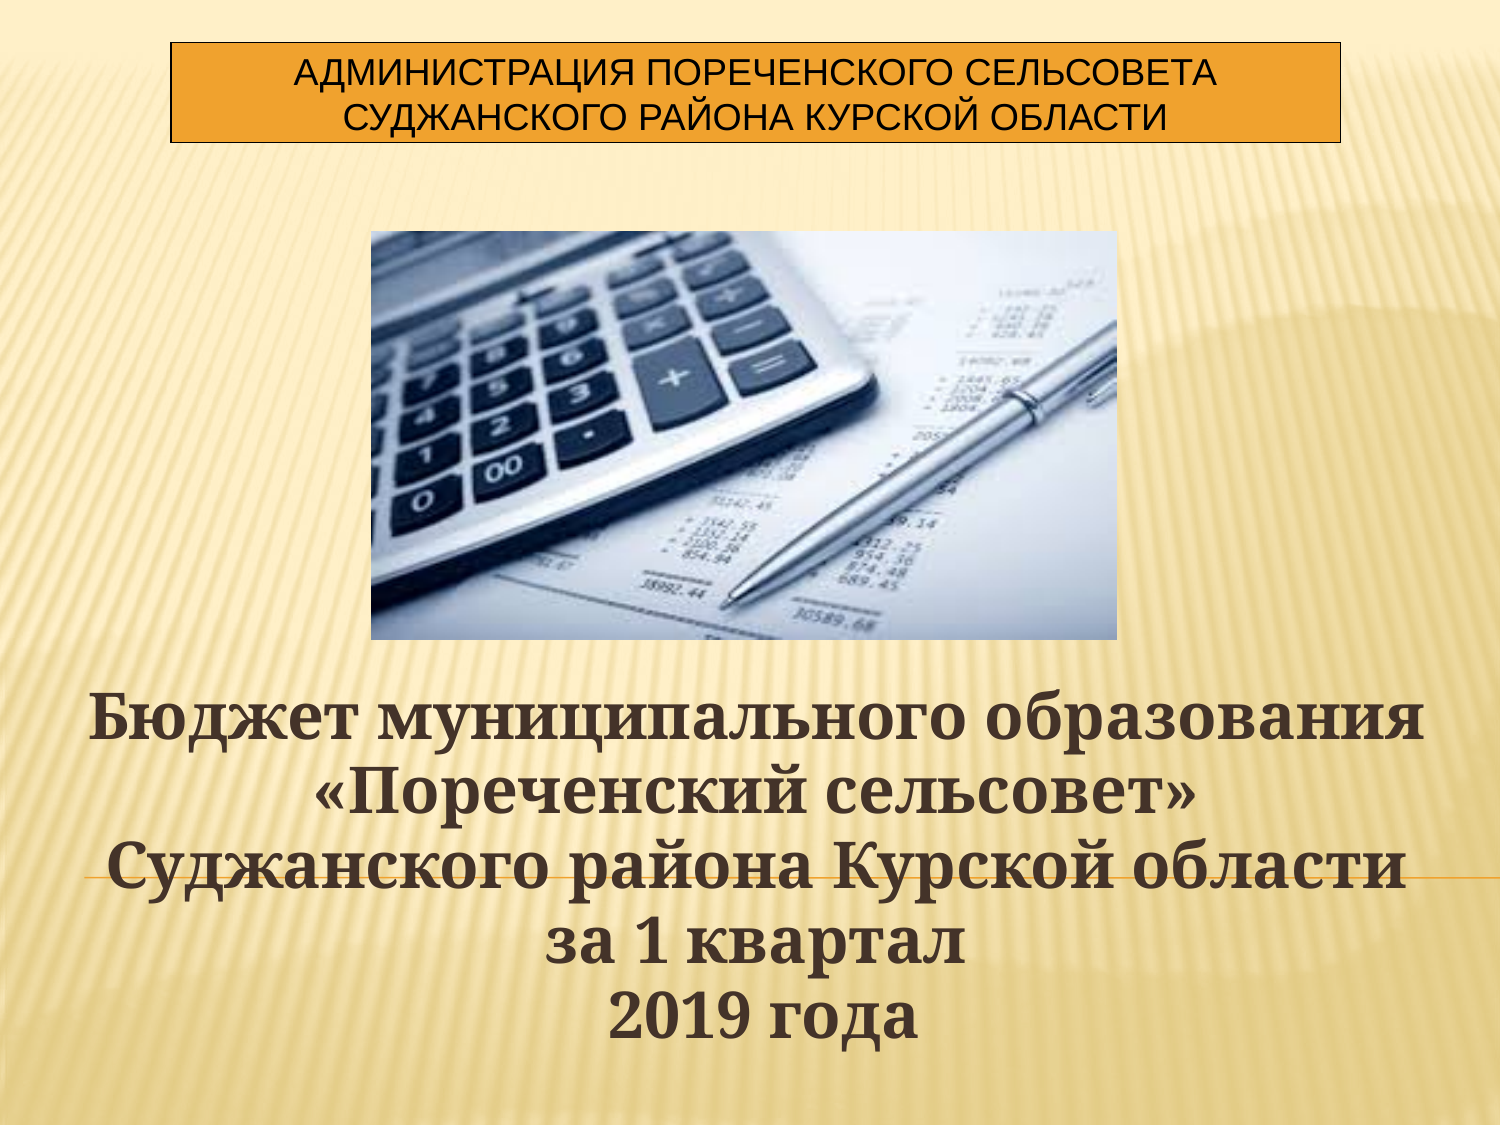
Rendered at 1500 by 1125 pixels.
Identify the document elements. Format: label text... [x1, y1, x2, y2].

subtitle Бюджет муниципального образования «Пореченский сельсовет» Суджанского района Курской области за 1 квартал 2019 года [40, 679, 1471, 1059]
text_box АДМИНИСТРАЦИЯ ПОРЕЧЕНСКОГО СЕЛЬСОВЕТА СУДЖАНСКОГО РАЙОНА КУРСКОЙ ОБЛАСТИ [171, 42, 1341, 143]
picture [371, 231, 1117, 640]
